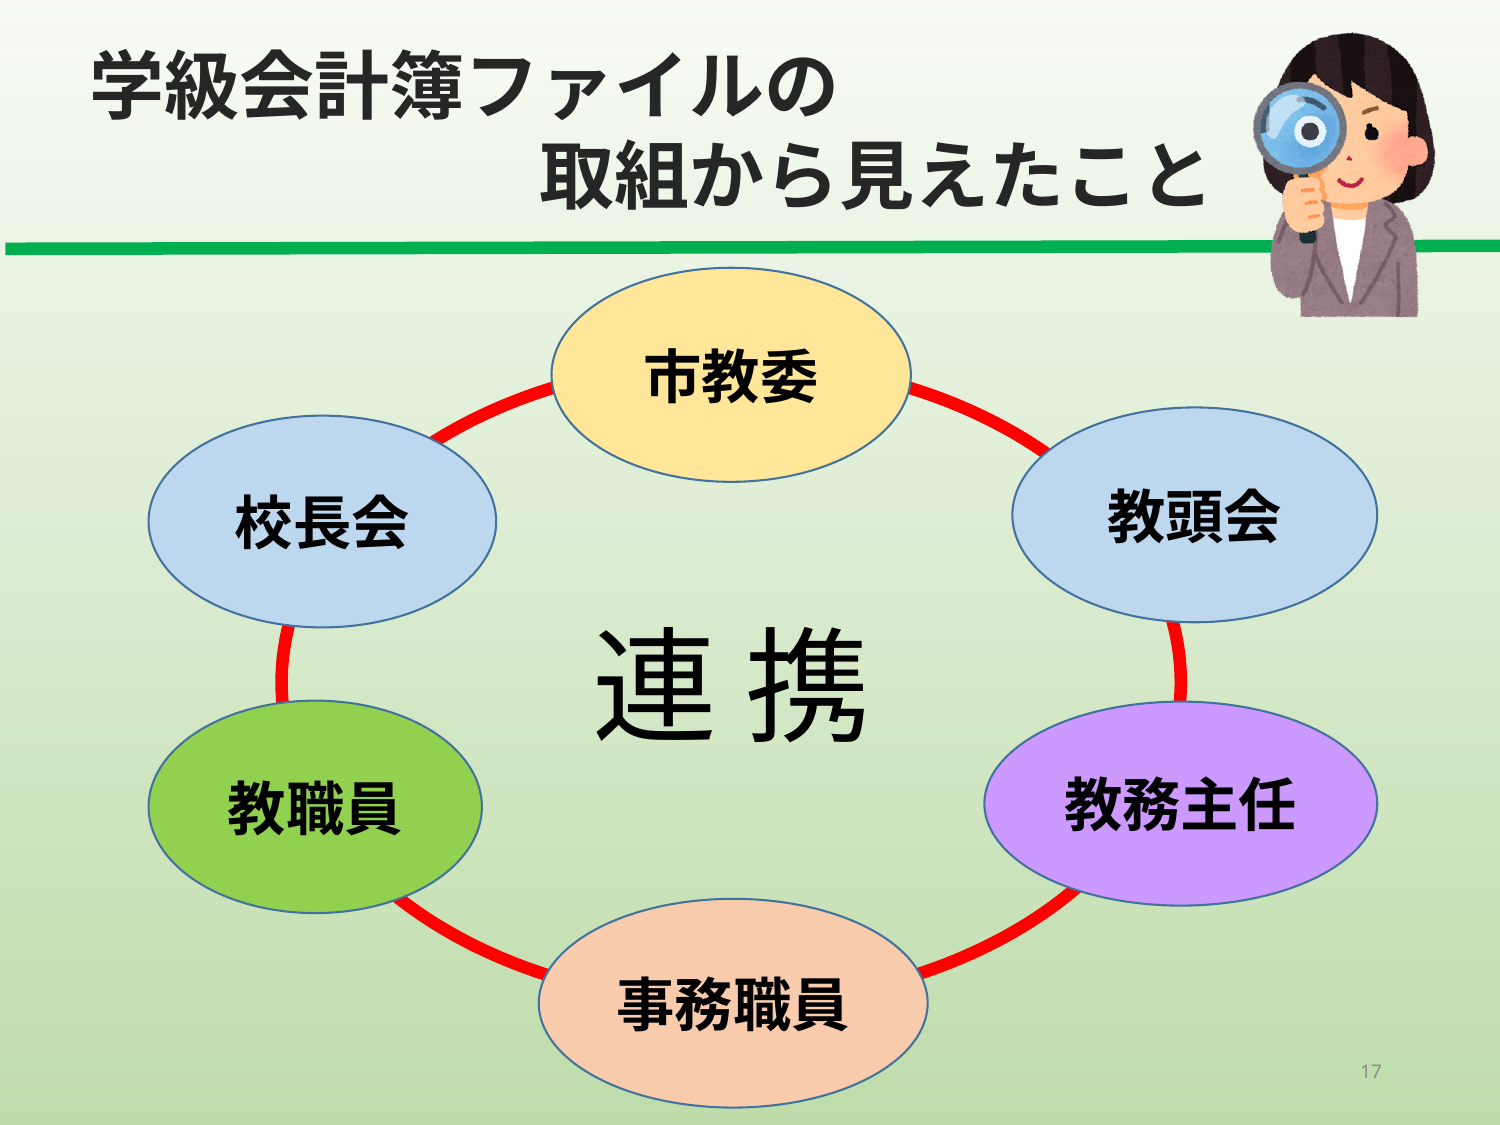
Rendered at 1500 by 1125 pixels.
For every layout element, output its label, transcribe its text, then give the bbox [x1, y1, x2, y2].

slide_number 17 [1059, 1042, 1397, 1103]
text_box 学級会計簿ファイルの 取組から見えたこと [74, 249, 1222, 305]
text_box 学級会計簿ファイルの 取組から見えたこと [74, 30, 1222, 245]
text_box 教職員 [147, 699, 483, 915]
picture [1222, 22, 1471, 326]
text_box 市教委 [550, 305, 912, 483]
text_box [5, 245, 1222, 249]
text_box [1471, 245, 1500, 249]
text_box 教頭会 [1011, 406, 1379, 624]
text_box 校長会 [147, 414, 498, 629]
text_box 連 携 [280, 387, 1182, 976]
text_box 教務主任 [983, 700, 1379, 907]
text_box 事務職員 [537, 897, 929, 1109]
